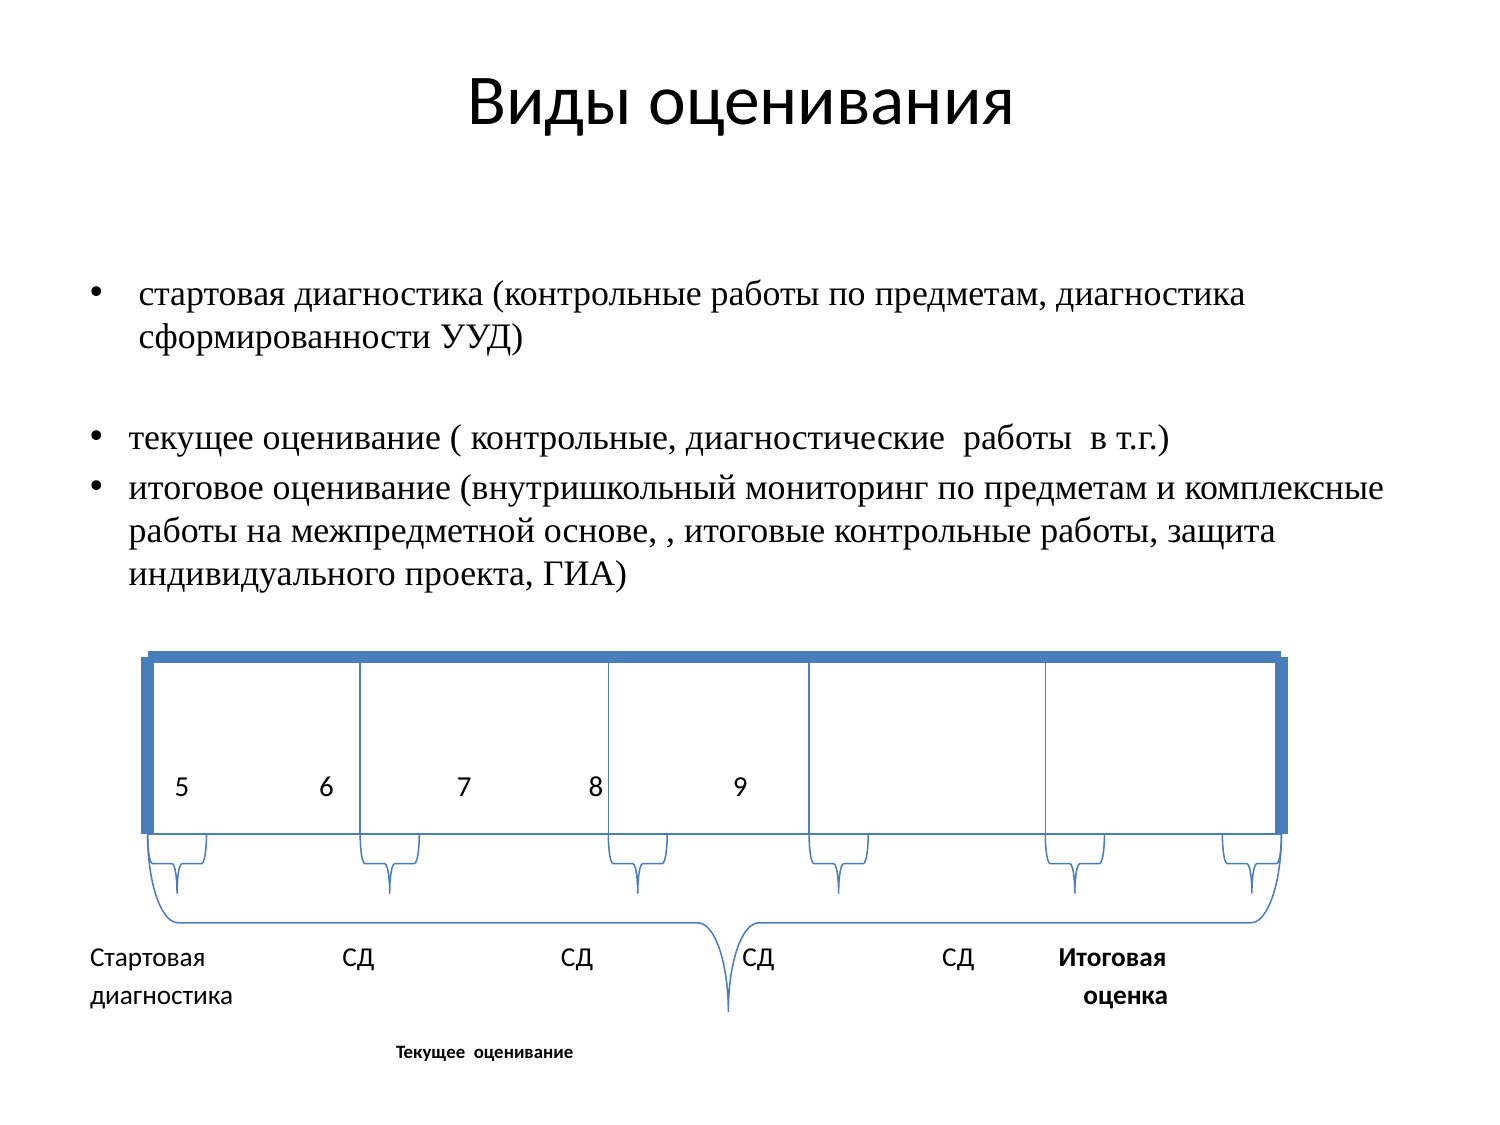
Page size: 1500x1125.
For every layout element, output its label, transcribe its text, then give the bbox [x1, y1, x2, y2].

title Виды оценивания [75, 45, 1425, 233]
list стартовая диагностика (контрольные работы по предметам, диагностика сформированности УУД) текущее оценивание ( контрольные, диагностические работы в т.г.) итоговое оценивание (внутришкольный мониторинг по предметам и комплексные работы на межпредметной основе, , итоговые контрольные работы, защита индивидуального проекта, ГИА) 5 6 7 8 9 Стартовая СД СД СД СД Итоговая диагностика оценка Текущее оценивание [75, 262, 1425, 1083]
text_box [146, 841, 1283, 1013]
